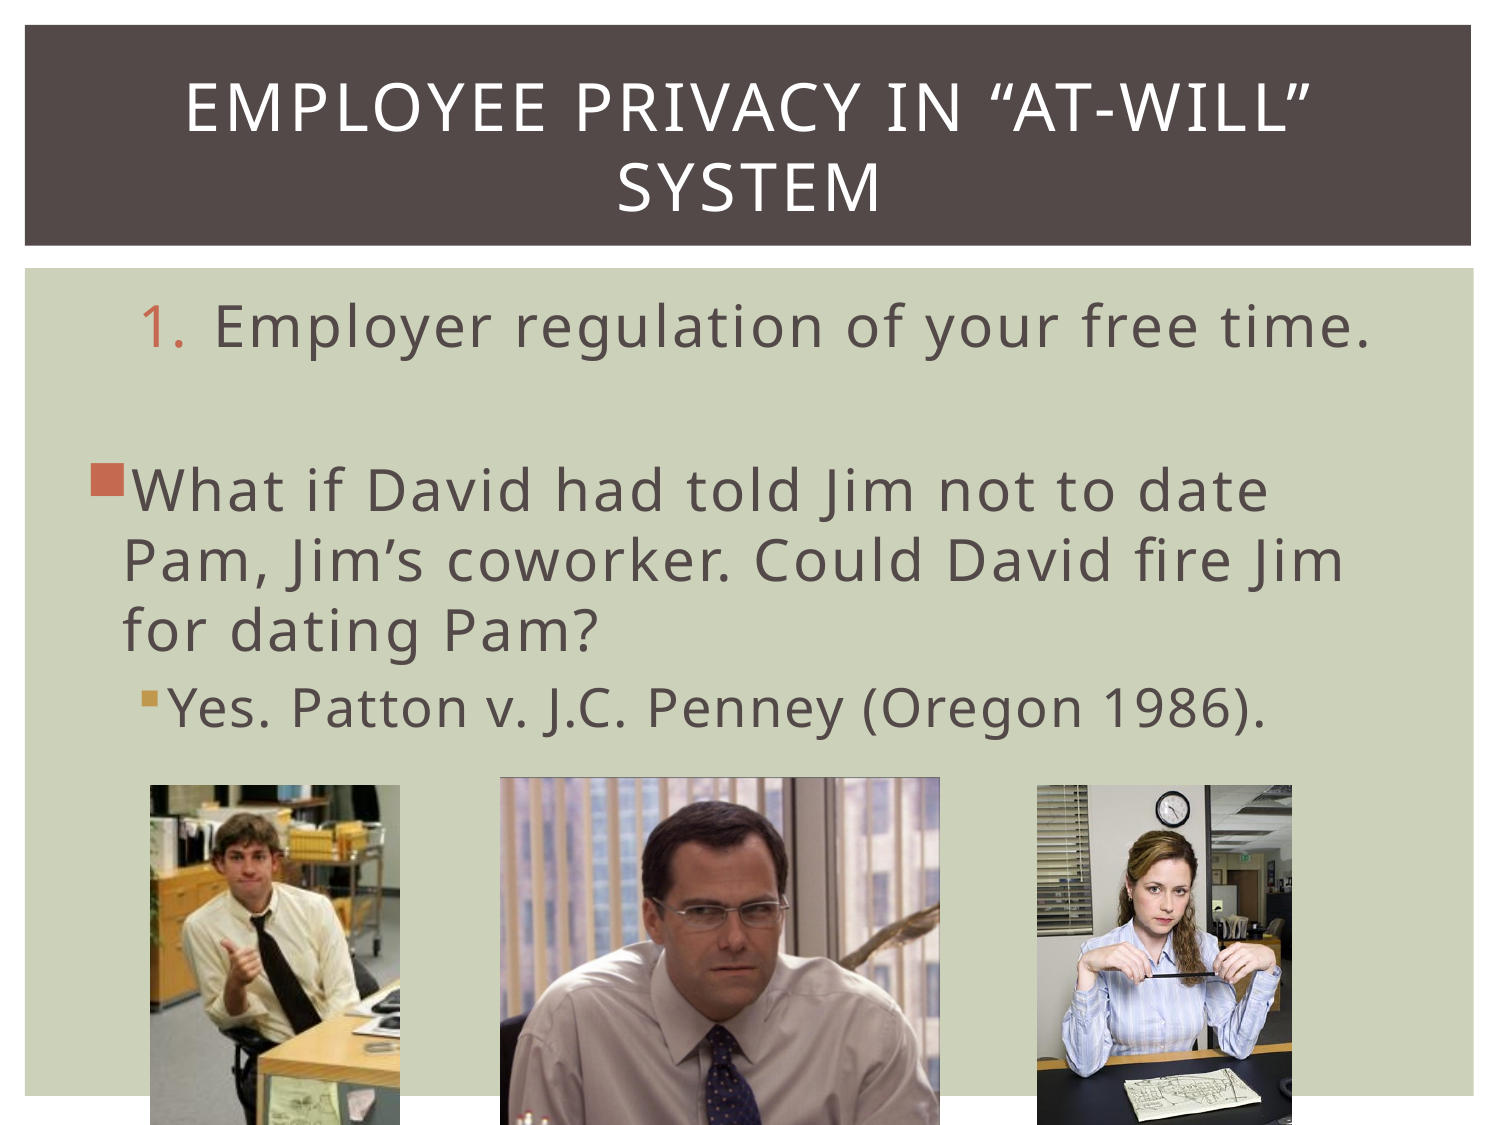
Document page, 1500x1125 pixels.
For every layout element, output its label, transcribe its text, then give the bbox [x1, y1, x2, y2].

picture [149, 785, 401, 1125]
title Employee privacy in “at-will” system [62, 58, 1438, 232]
picture [499, 777, 940, 1125]
list Employer regulation of your free time. What if David had told Jim not to date Pam, Jim’s coworker. Could David fire Jim for dating Pam? Yes. Patton v. J.C. Penney (Oregon 1986). [62, 281, 1442, 1005]
picture [1037, 785, 1292, 1125]
